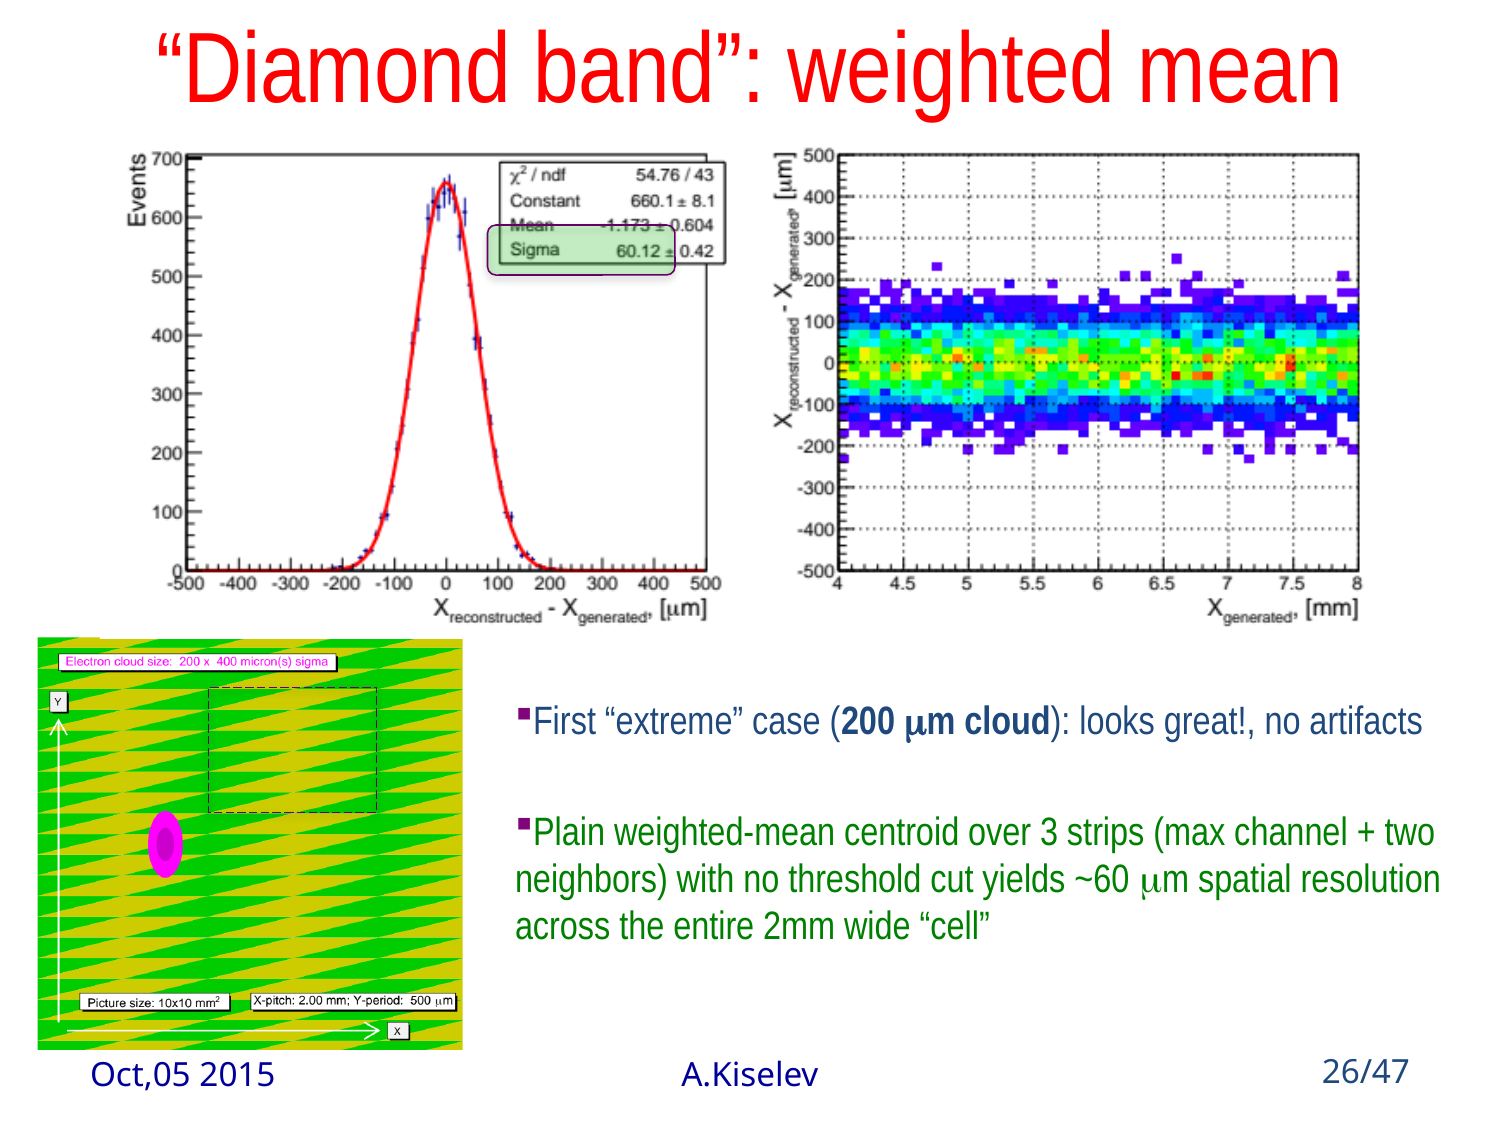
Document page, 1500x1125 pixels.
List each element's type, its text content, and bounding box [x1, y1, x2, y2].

slide_number 26/47 [1074, 1042, 1425, 1103]
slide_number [75, 1060, 425, 1103]
picture [37, 124, 1400, 1051]
title “Diamond band”: weighted mean [0, 0, 1500, 125]
text_box First “extreme” case (200 mm cloud): looks great!, no artifacts Plain weighted-mean centroid over 3 strips (max channel + two neighbors) with no threshold cut yields ~60 mm spatial resolution across the entire 2mm wide “cell” [500, 687, 1500, 1000]
footer A.Kiselev [512, 1042, 988, 1103]
